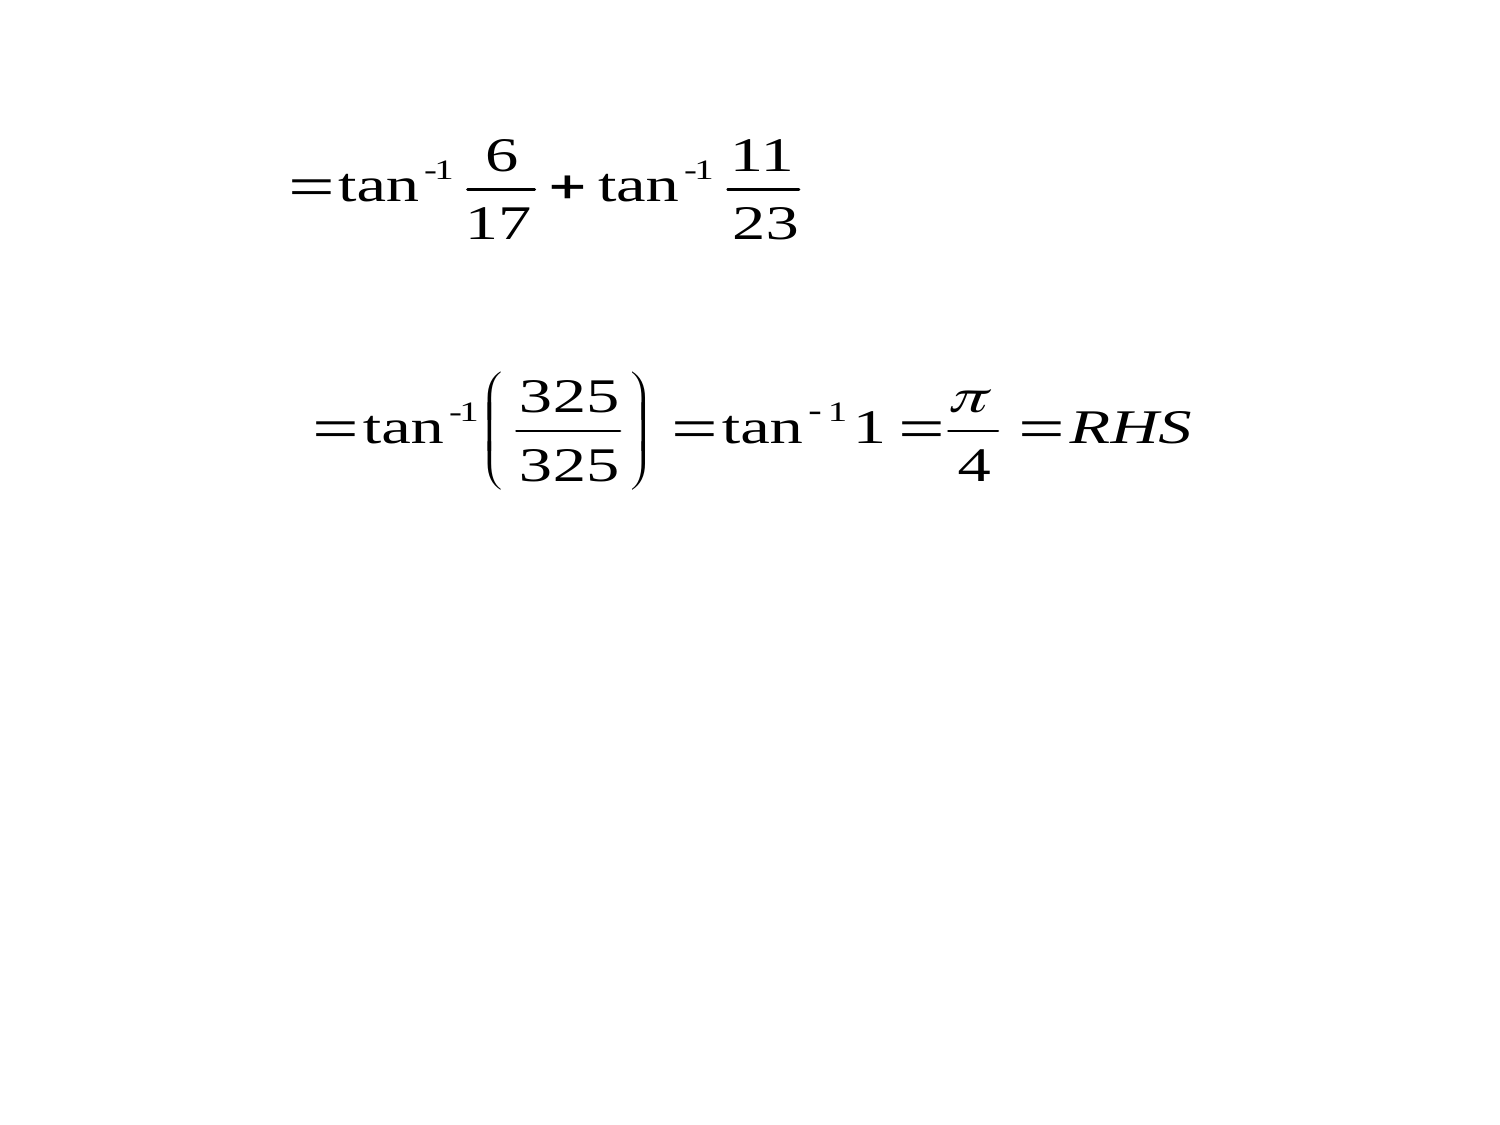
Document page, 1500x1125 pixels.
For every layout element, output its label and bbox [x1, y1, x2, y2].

text_box [299, 362, 1210, 500]
text_box [274, 124, 813, 251]
